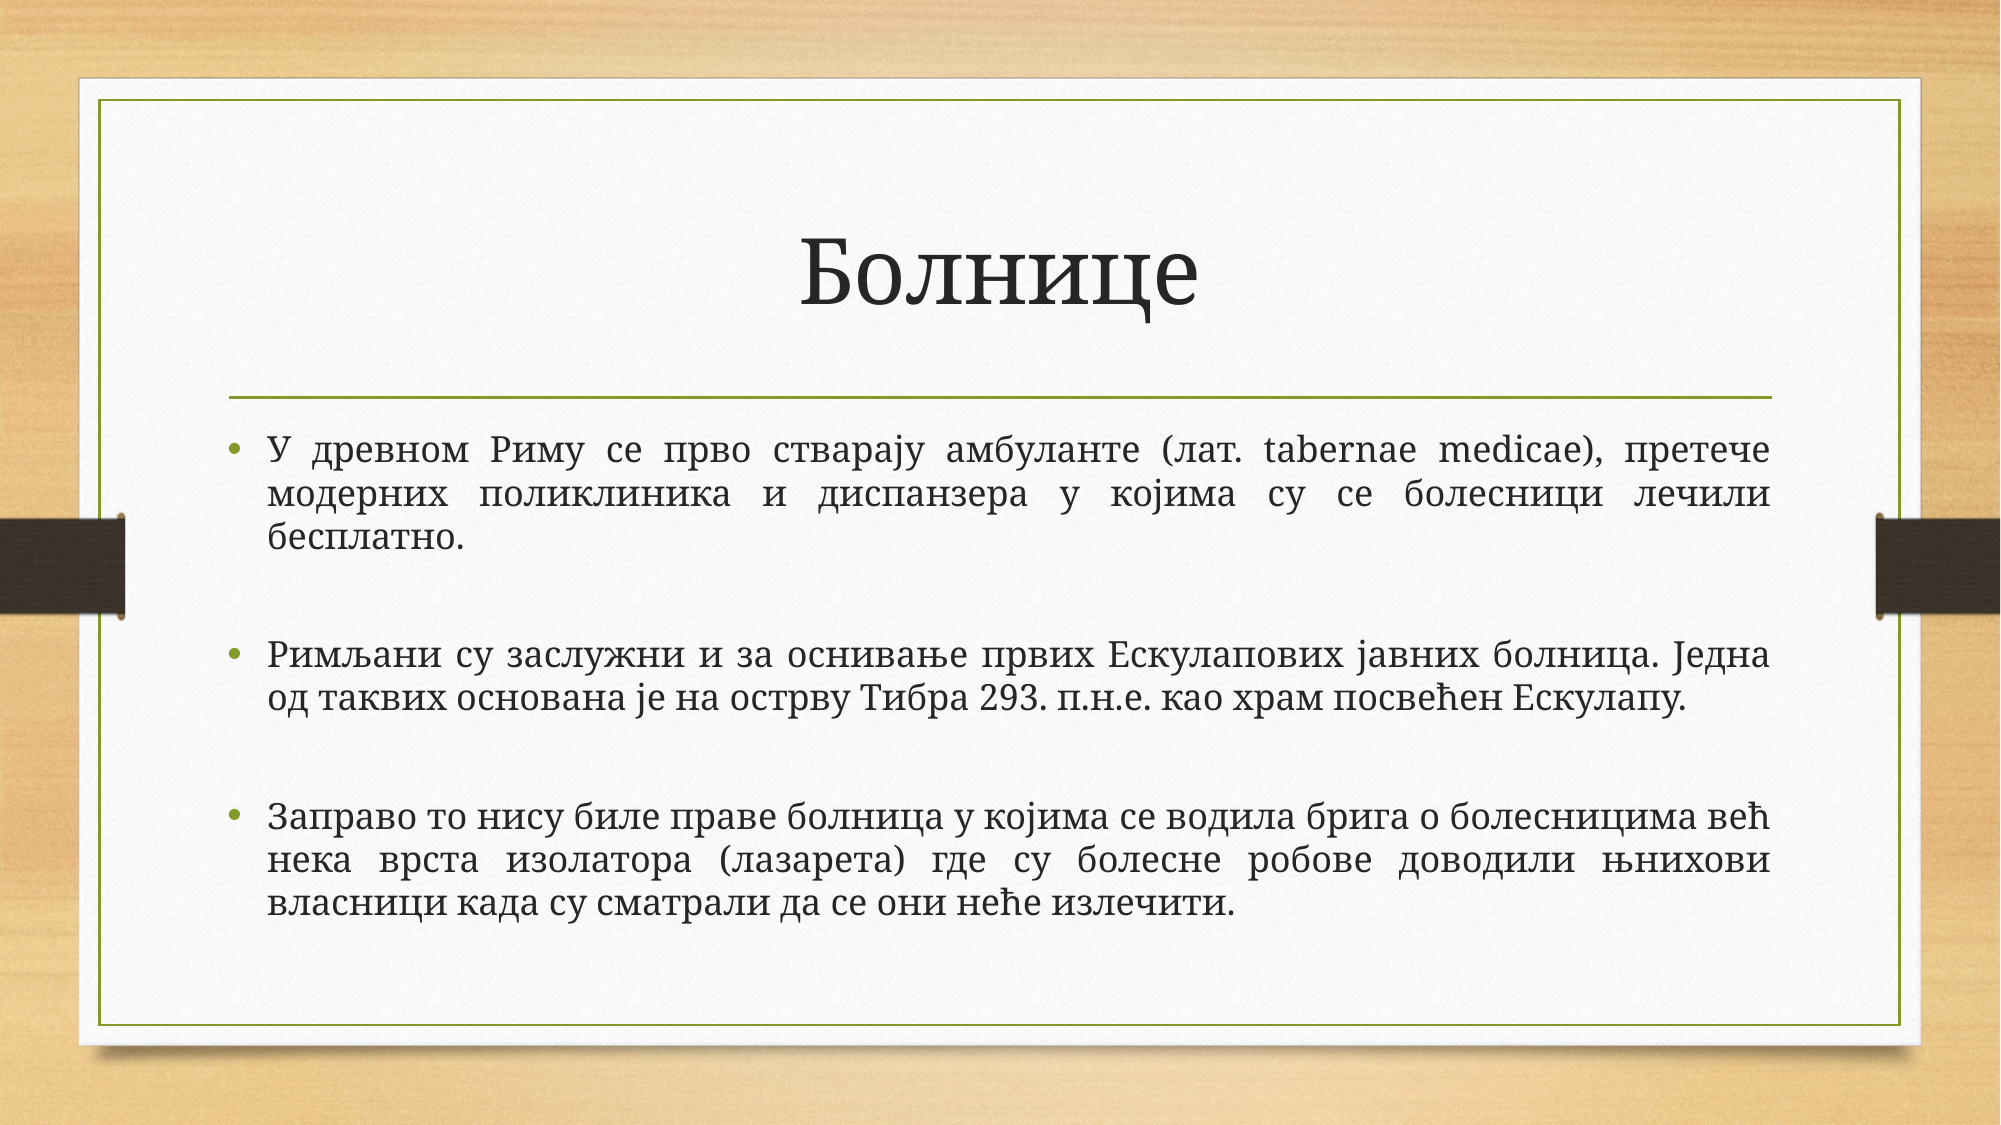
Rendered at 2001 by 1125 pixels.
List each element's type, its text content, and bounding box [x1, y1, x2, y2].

title Болнице [212, 161, 1788, 375]
picture [0, 0, 2001, 1125]
list У древном Риму се прво стварају амбуланте (лат. tabernae medicae), претече модерних поликлиника и диспанзера у којима су се болесници лечили бесплатно. Римљани су заслужни и за оснивање првих Ескулапових јавних болница. Једна од таквих основана је на острву Тибра 293. п.н.е. као храм посвећен Ескулапу. Заправо то нису биле праве болница у којима се водила брига о болесницима већ нека врста изолатора (лазарета) где су болесне робове доводили њнихови власници када су сматрали да се они неће излечити. [212, 419, 1788, 964]
